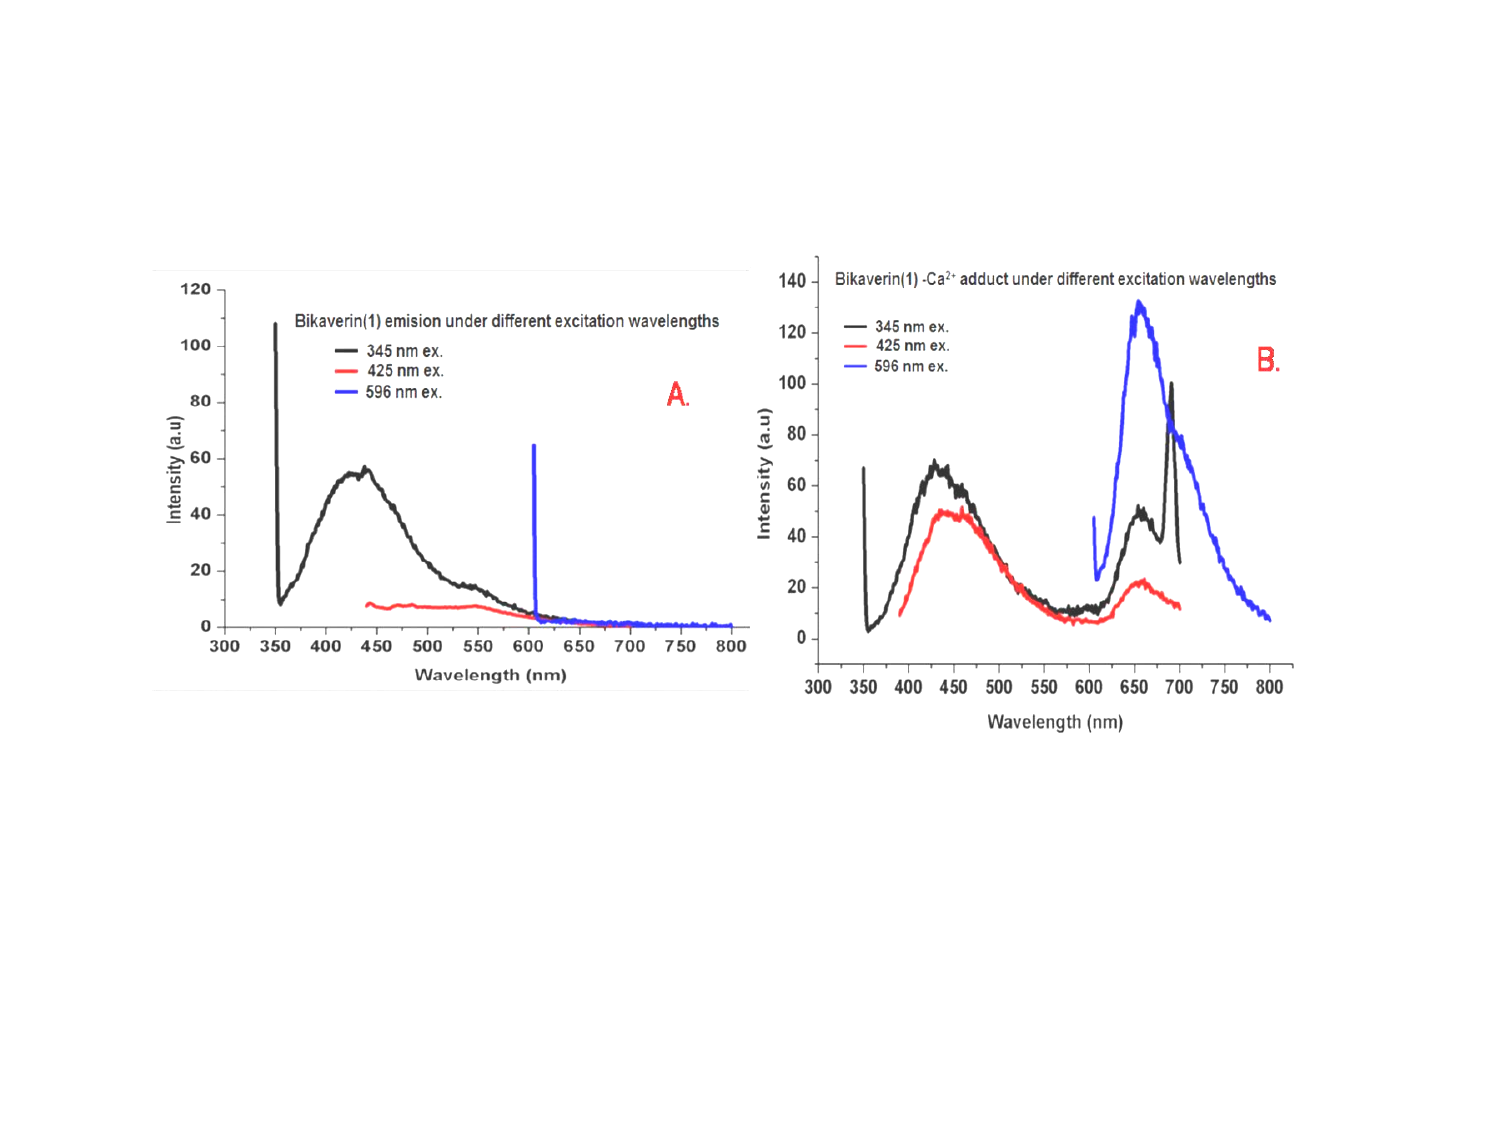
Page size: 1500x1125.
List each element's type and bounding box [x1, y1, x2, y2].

picture [149, 249, 1301, 738]
